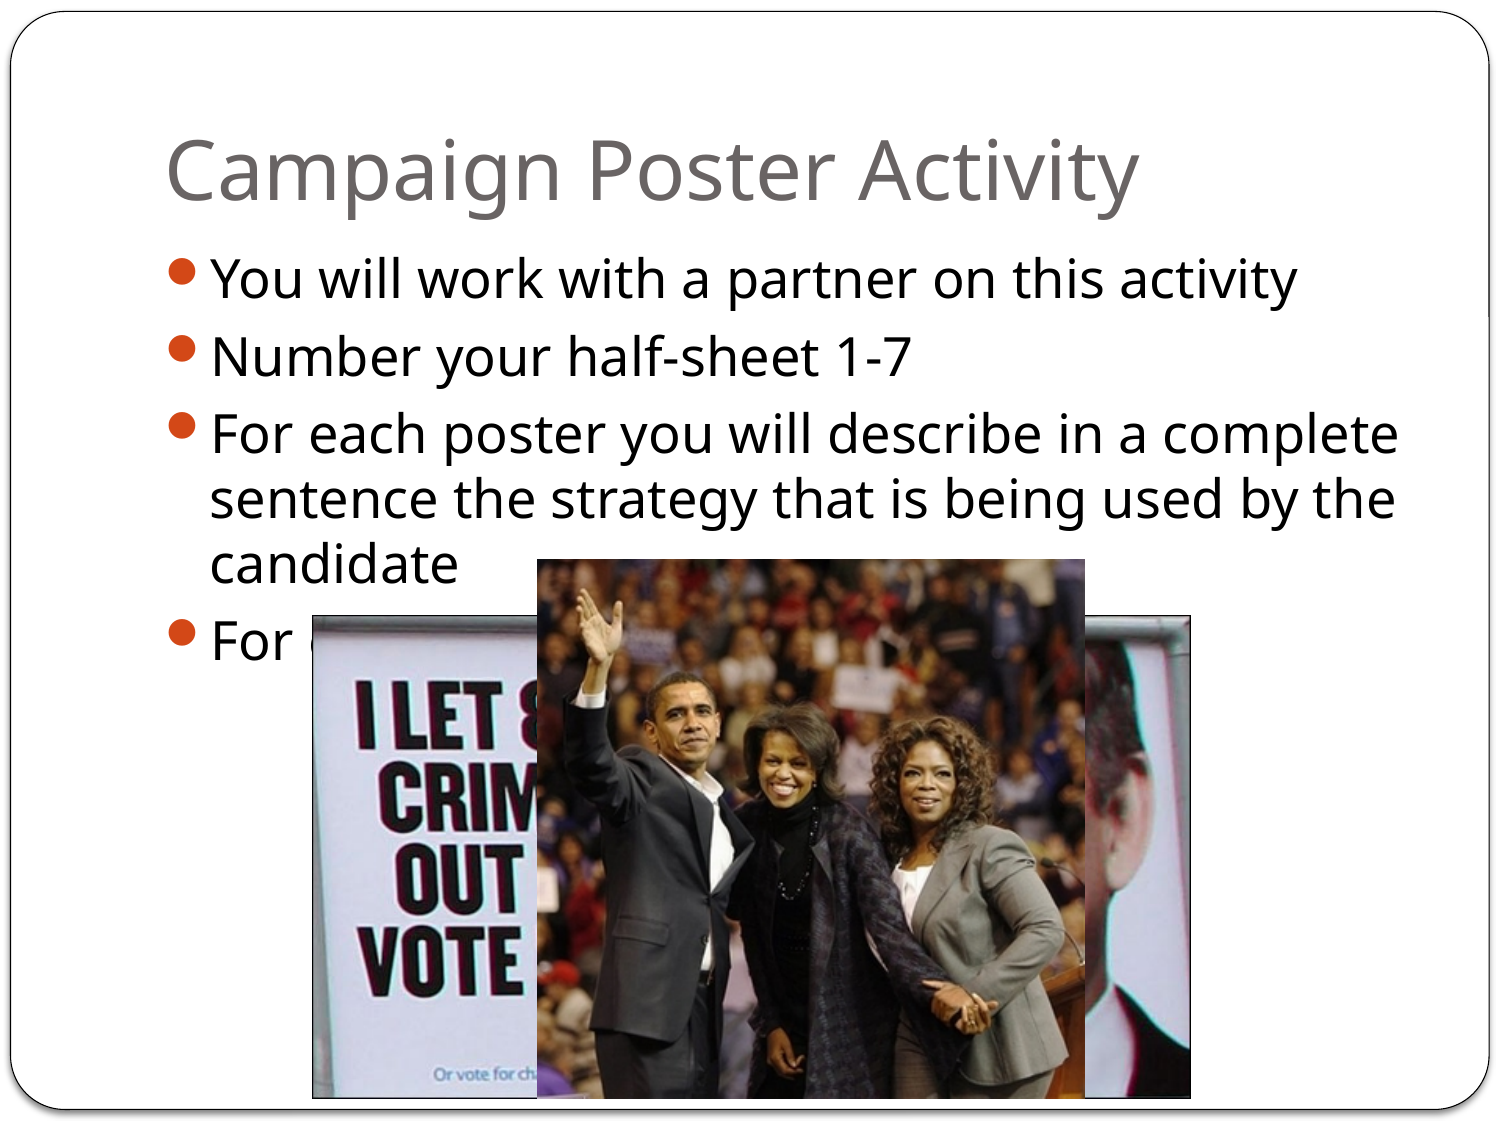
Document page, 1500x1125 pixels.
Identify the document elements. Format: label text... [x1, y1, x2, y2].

list You will work with a partner on this activity Number your half-sheet 1-7 For each poster you will describe in a complete sentence the strategy that is being used by the candidate For example… [150, 237, 1425, 988]
picture [312, 559, 1191, 1099]
title Campaign Poster Activity [150, 45, 1425, 233]
